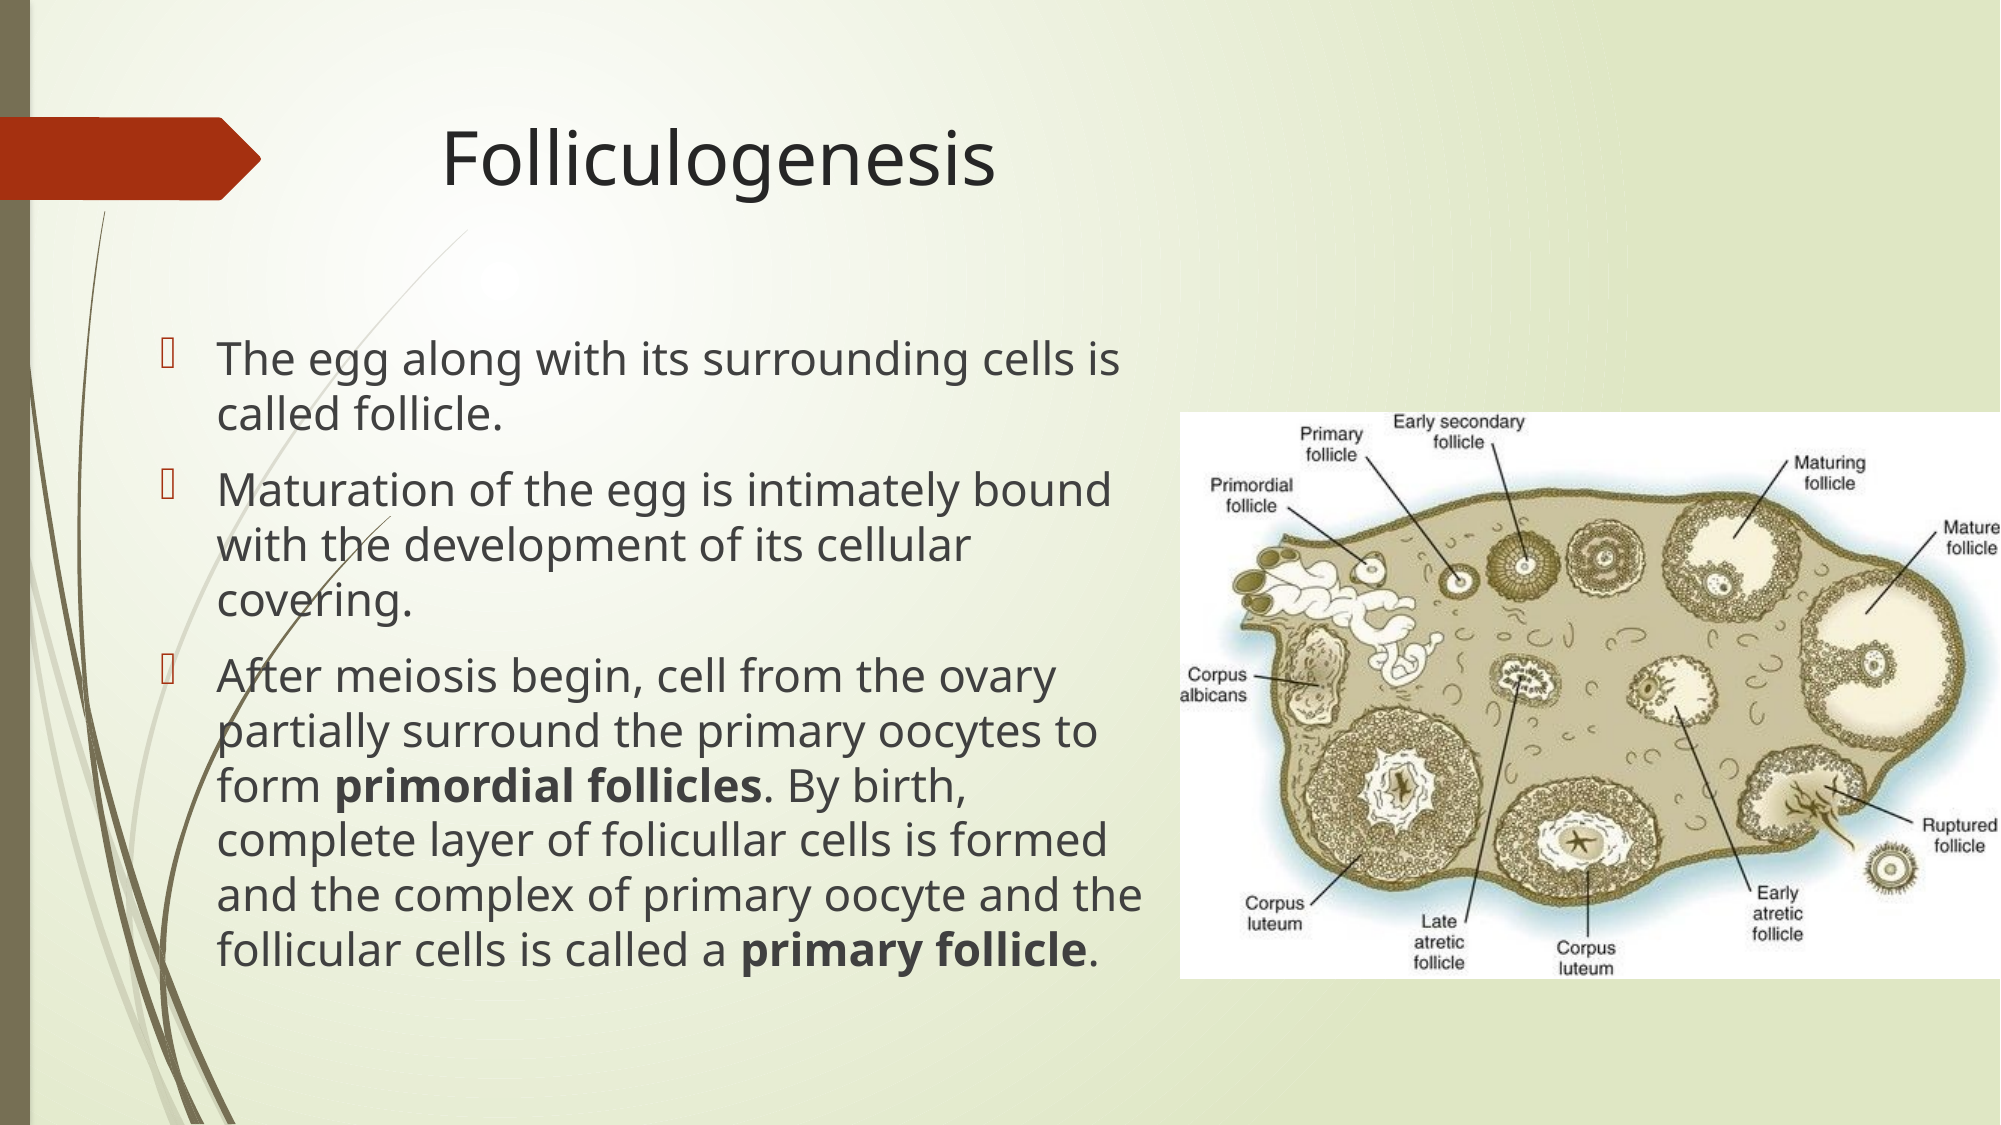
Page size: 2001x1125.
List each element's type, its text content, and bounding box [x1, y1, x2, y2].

list The egg along with its surrounding cells is called follicle. Maturation of the egg is intimately bound with the development of its cellular covering. After meiosis begin, cell from the ovary partially surround the primary oocytes to form primordial follicles. By birth, complete layer of folicullar cells is formed and the complex of primary oocyte and the follicular cells is called a primary follicle. [145, 256, 1181, 1023]
picture [1180, 411, 2000, 979]
title Folliculogenesis [425, 102, 1888, 313]
